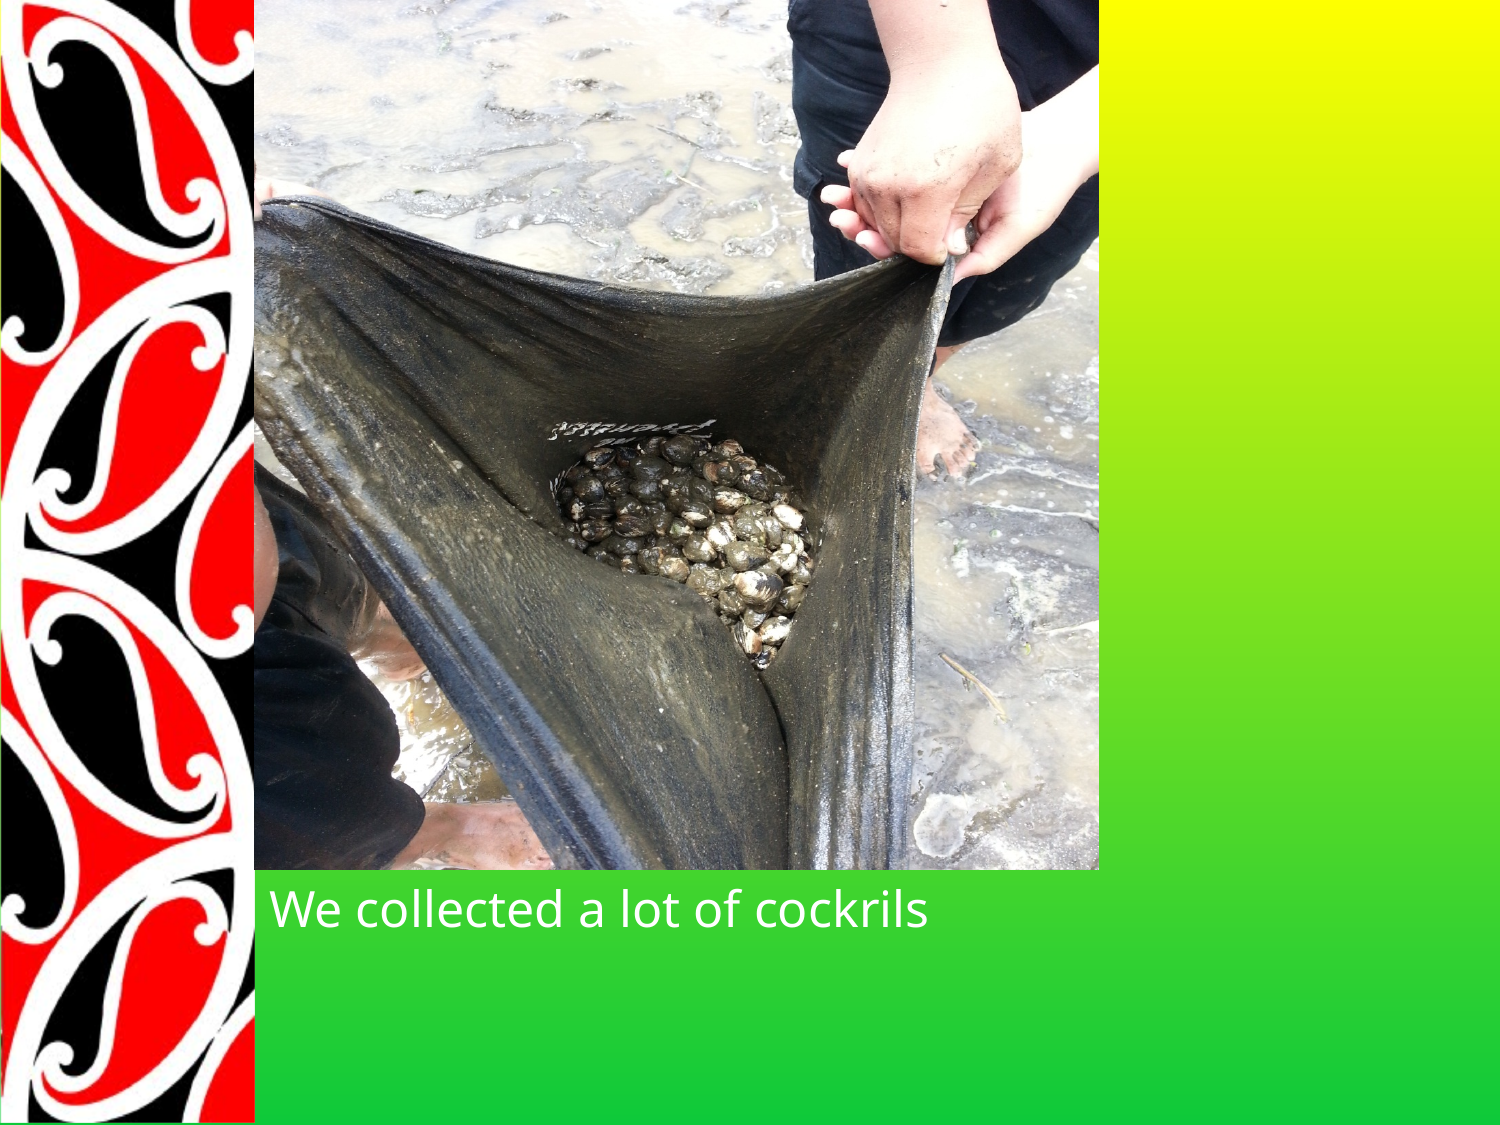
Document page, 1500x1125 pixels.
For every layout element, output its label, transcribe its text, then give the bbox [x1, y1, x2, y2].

text_box We collected a lot of cockrils [254, 869, 1412, 945]
picture [0, 0, 1099, 1122]
